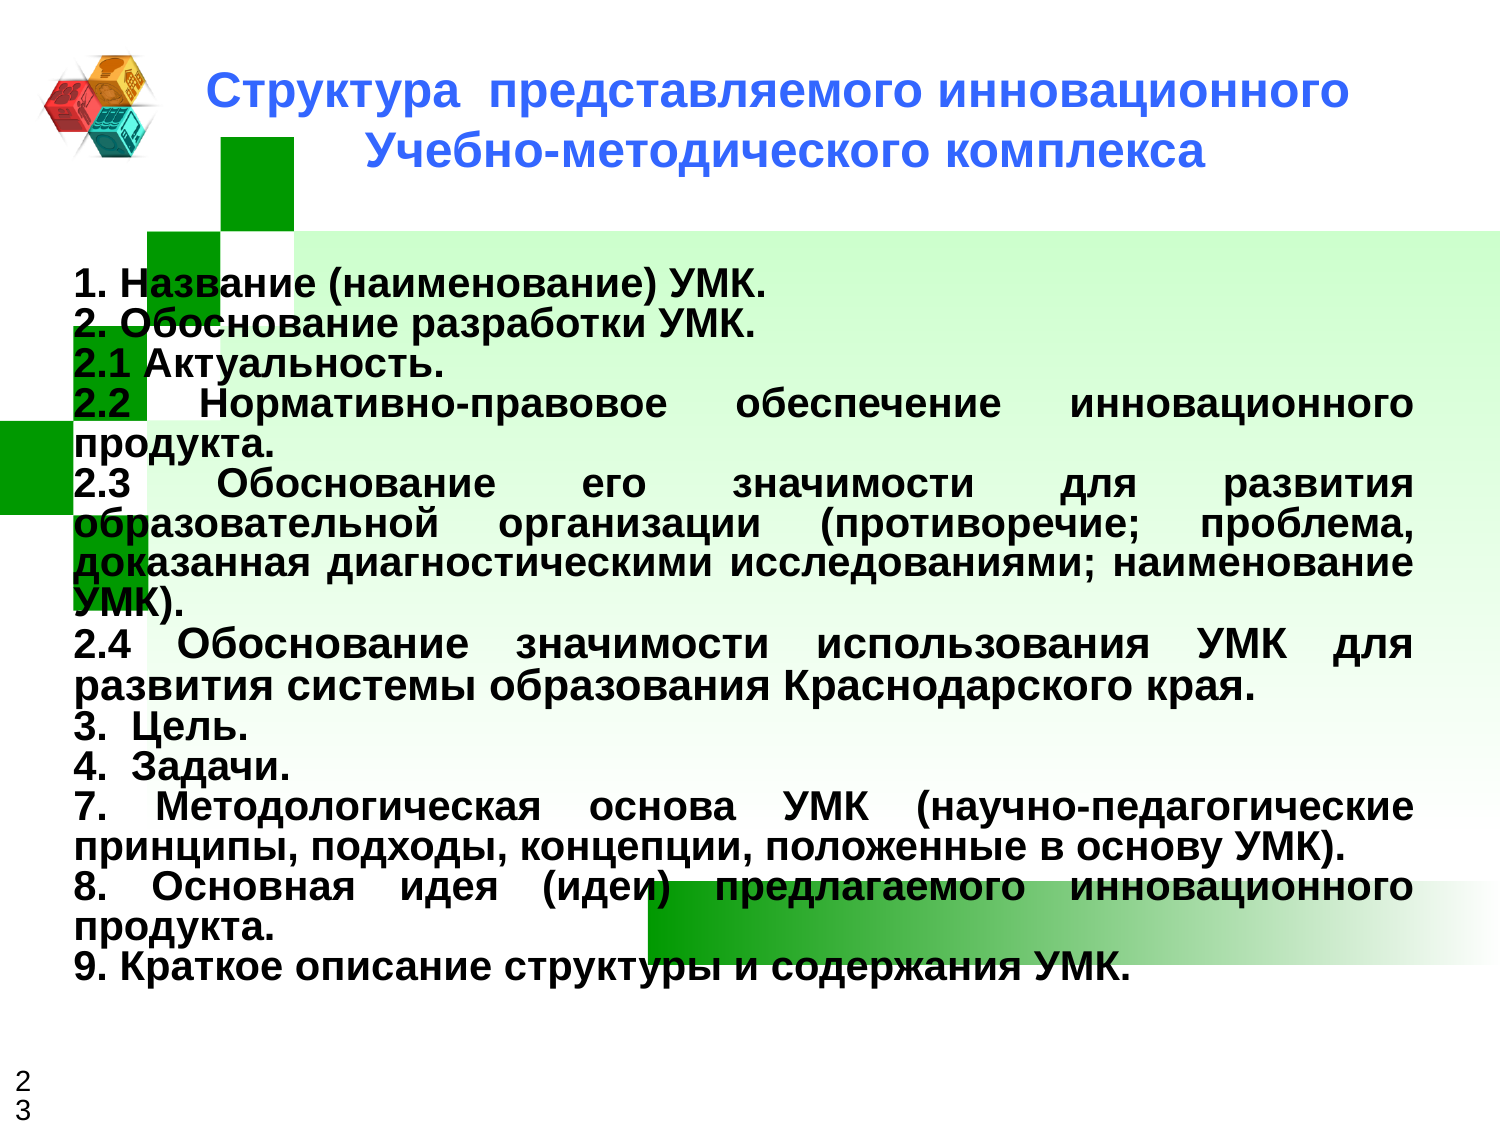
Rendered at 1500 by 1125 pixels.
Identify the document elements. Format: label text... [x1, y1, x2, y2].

picture [34, 46, 165, 165]
slide_number 23 [0, 1054, 59, 1125]
list Структура представляемого инновационного Учебно-методического комплекса [64, 0, 1436, 135]
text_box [0, 136, 1500, 965]
text_box 1. Название (наименование) УМК. 2. Обоснование разработки УМК. 2.1 Актуальность. 2.2 Нормативно-правовое обеспечение инновационного продукта. 2.3 Обоснование его значимости для развития образовательной организации (противоречие; проблема, доказанная диагностическими исследованиями; наименование УМК). 2.4 Обоснование значимости использования УМК для развития системы образования Краснодарского края. 3. Цель. 4. Задачи. 7. Методологическая основа УМК (научно-педагогические принципы, подходы, концепции, положенные в основу УМК). 8. Основная идея (идеи) предлагаемого инновационного продукта. 9. Краткое описание структуры и содержания УМК. [58, 974, 1430, 997]
